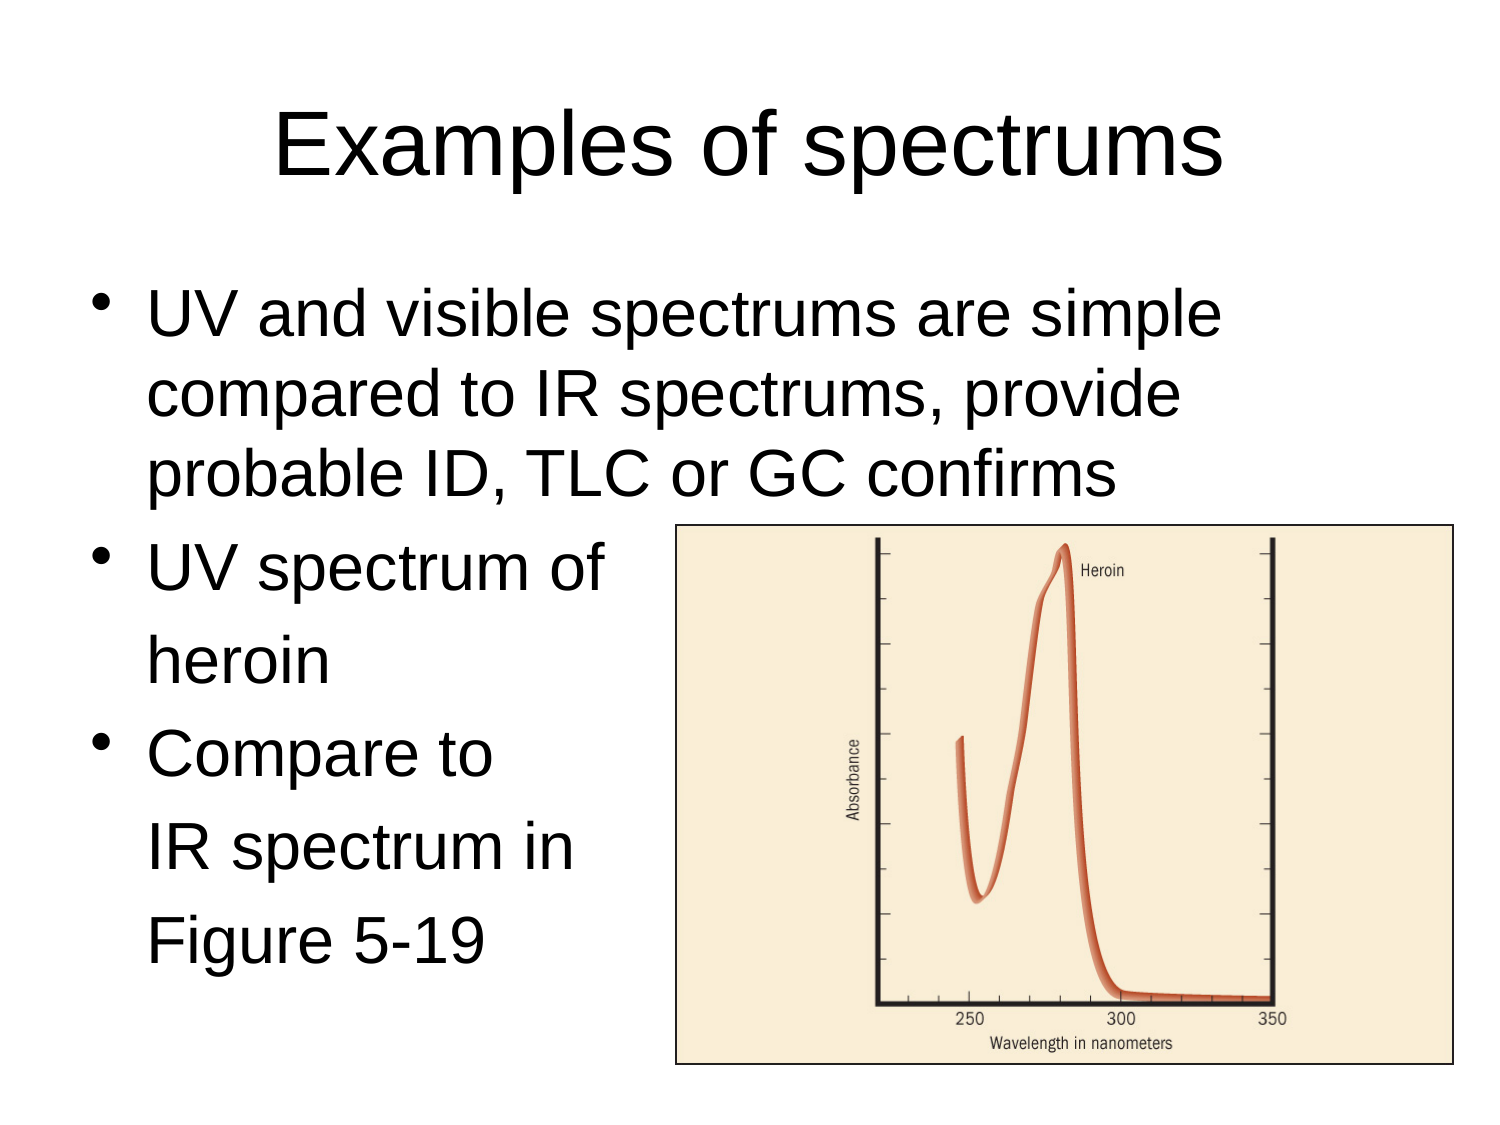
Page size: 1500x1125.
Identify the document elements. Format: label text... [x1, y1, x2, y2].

picture [674, 524, 1454, 1066]
title Examples of spectrums [75, 45, 1425, 233]
list UV and visible spectrums are simple compared to IR spectrums, provide probable ID, TLC or GC confirms UV spectrum of heroin Compare to IR spectrum in Figure 5-19 [75, 262, 1425, 1005]
